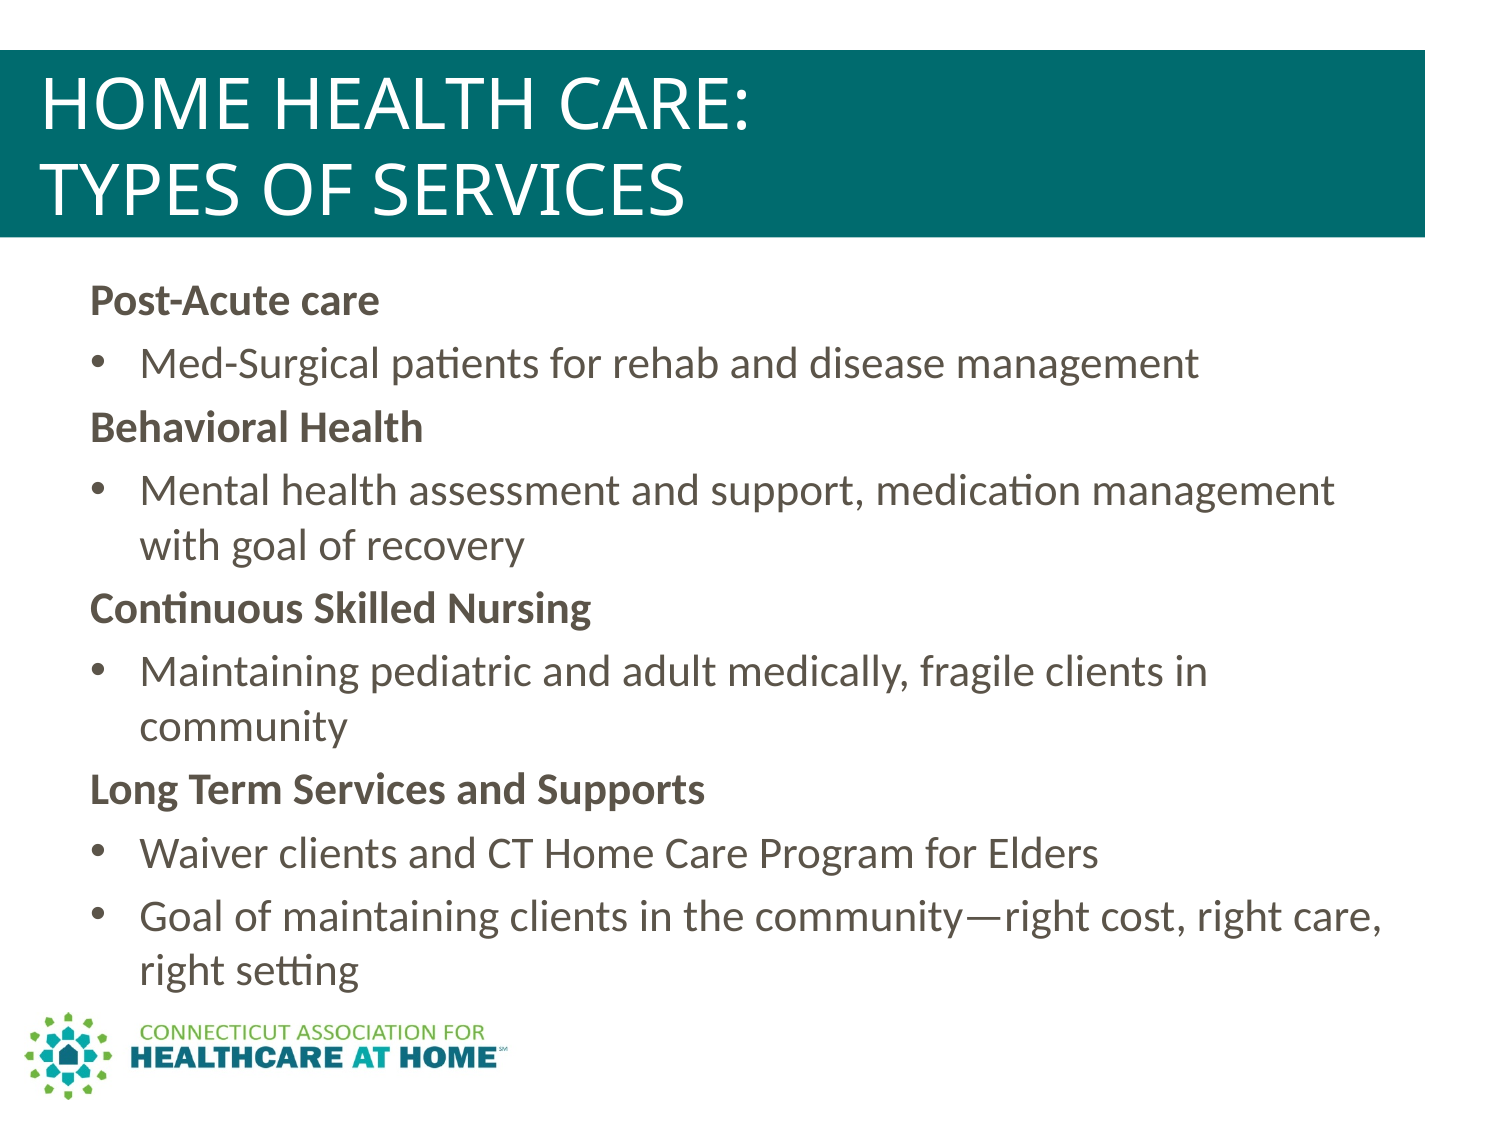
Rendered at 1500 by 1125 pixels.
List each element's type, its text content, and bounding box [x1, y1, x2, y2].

list Post-Acute care Med-Surgical patients for rehab and disease management Behavioral Health Mental health assessment and support, medication management with goal of recovery Continuous Skilled Nursing Maintaining pediatric and adult medically, fragile clients in community Long Term Services and Supports Waiver clients and CT Home Care Program for Elders Goal of maintaining clients in the community—right cost, right care, right setting [75, 262, 1425, 1005]
text_box [0, 48, 1427, 240]
title Home health care: types of services [24, 50, 1375, 238]
picture [24, 1012, 520, 1101]
